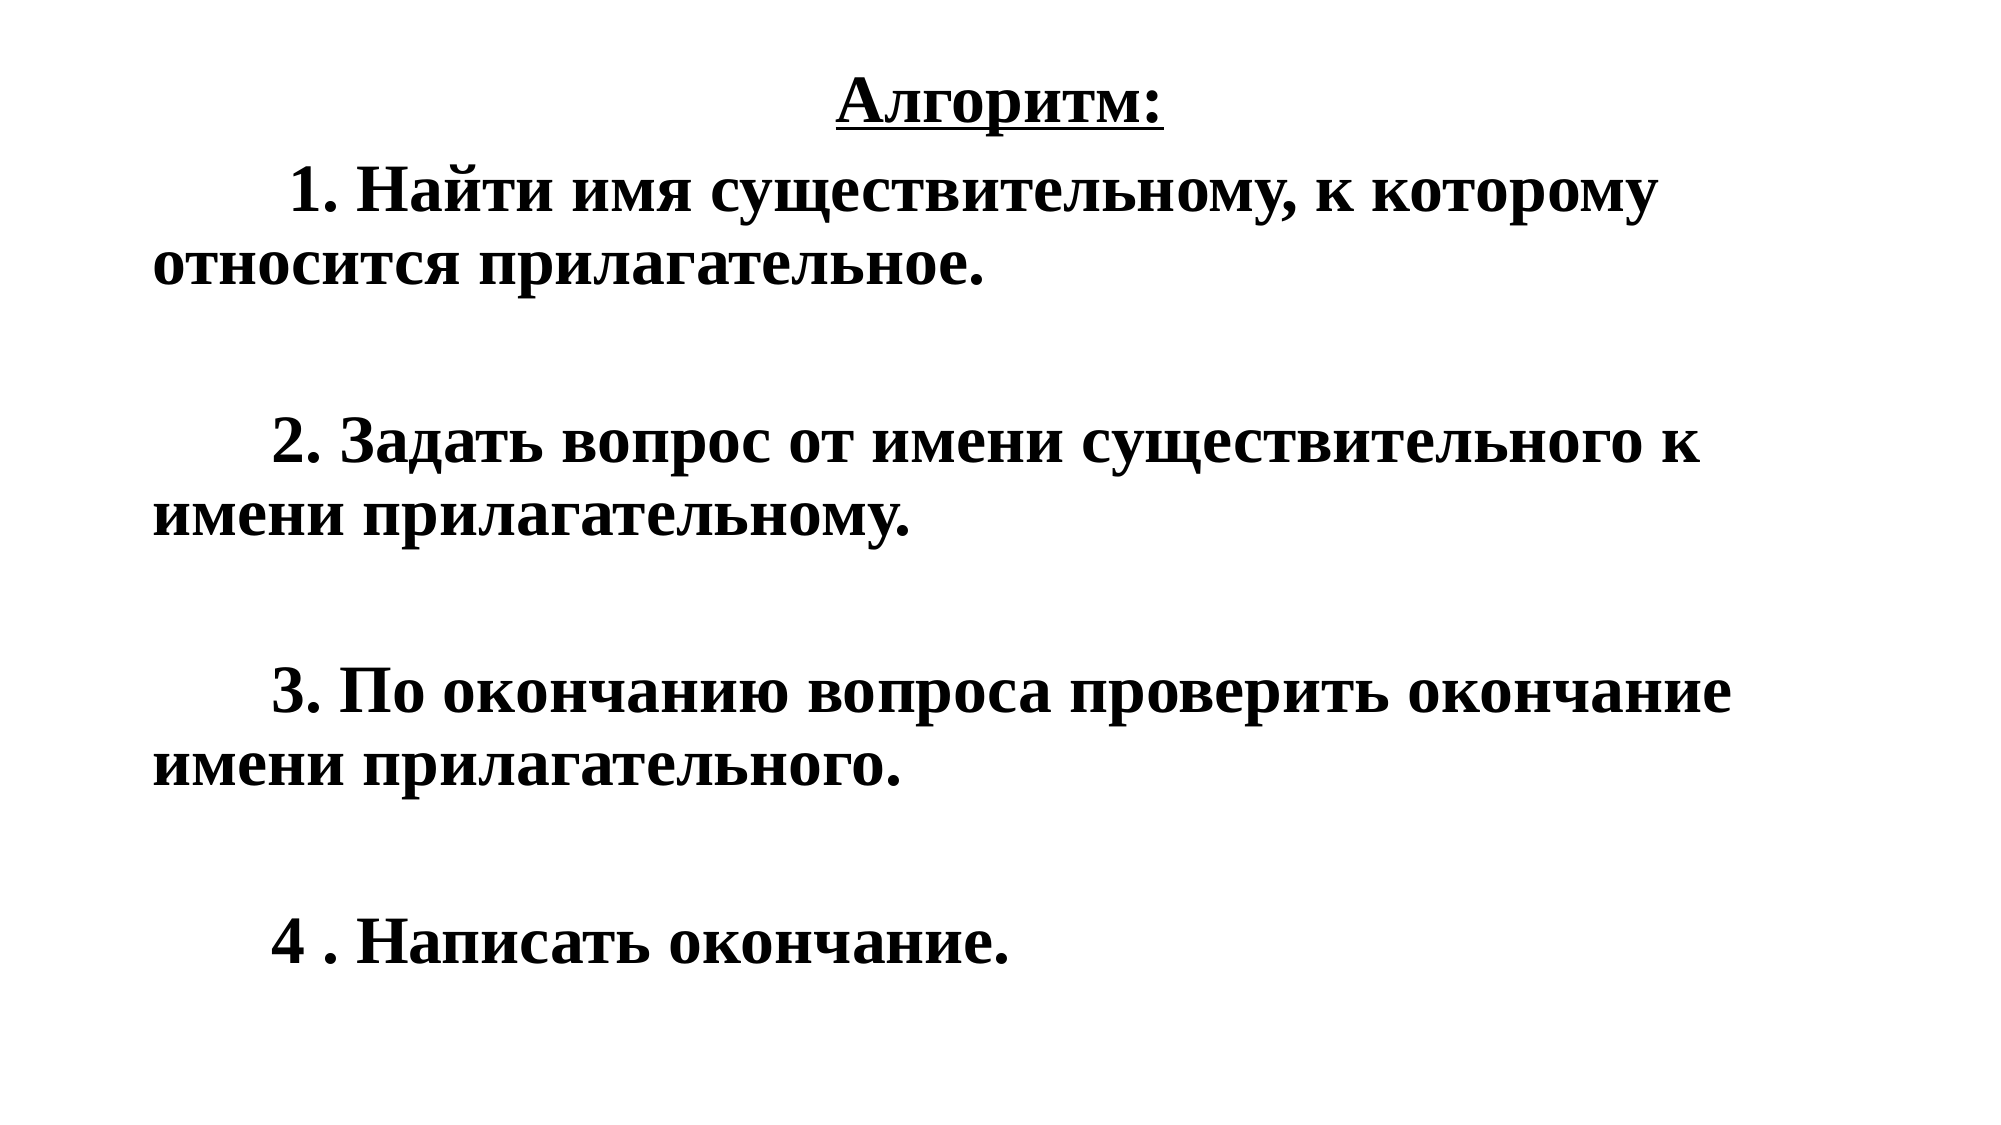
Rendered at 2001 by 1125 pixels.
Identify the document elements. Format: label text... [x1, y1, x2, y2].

list Алгоритм: 1. Найти имя существительному, к которому относится прилагательное. 2. Задать вопрос от имени существительного к имени прилагательному. 3. По окончанию вопроса проверить окончание имени прилагательного. 4 . Написать окончание. [137, 56, 1863, 1080]
